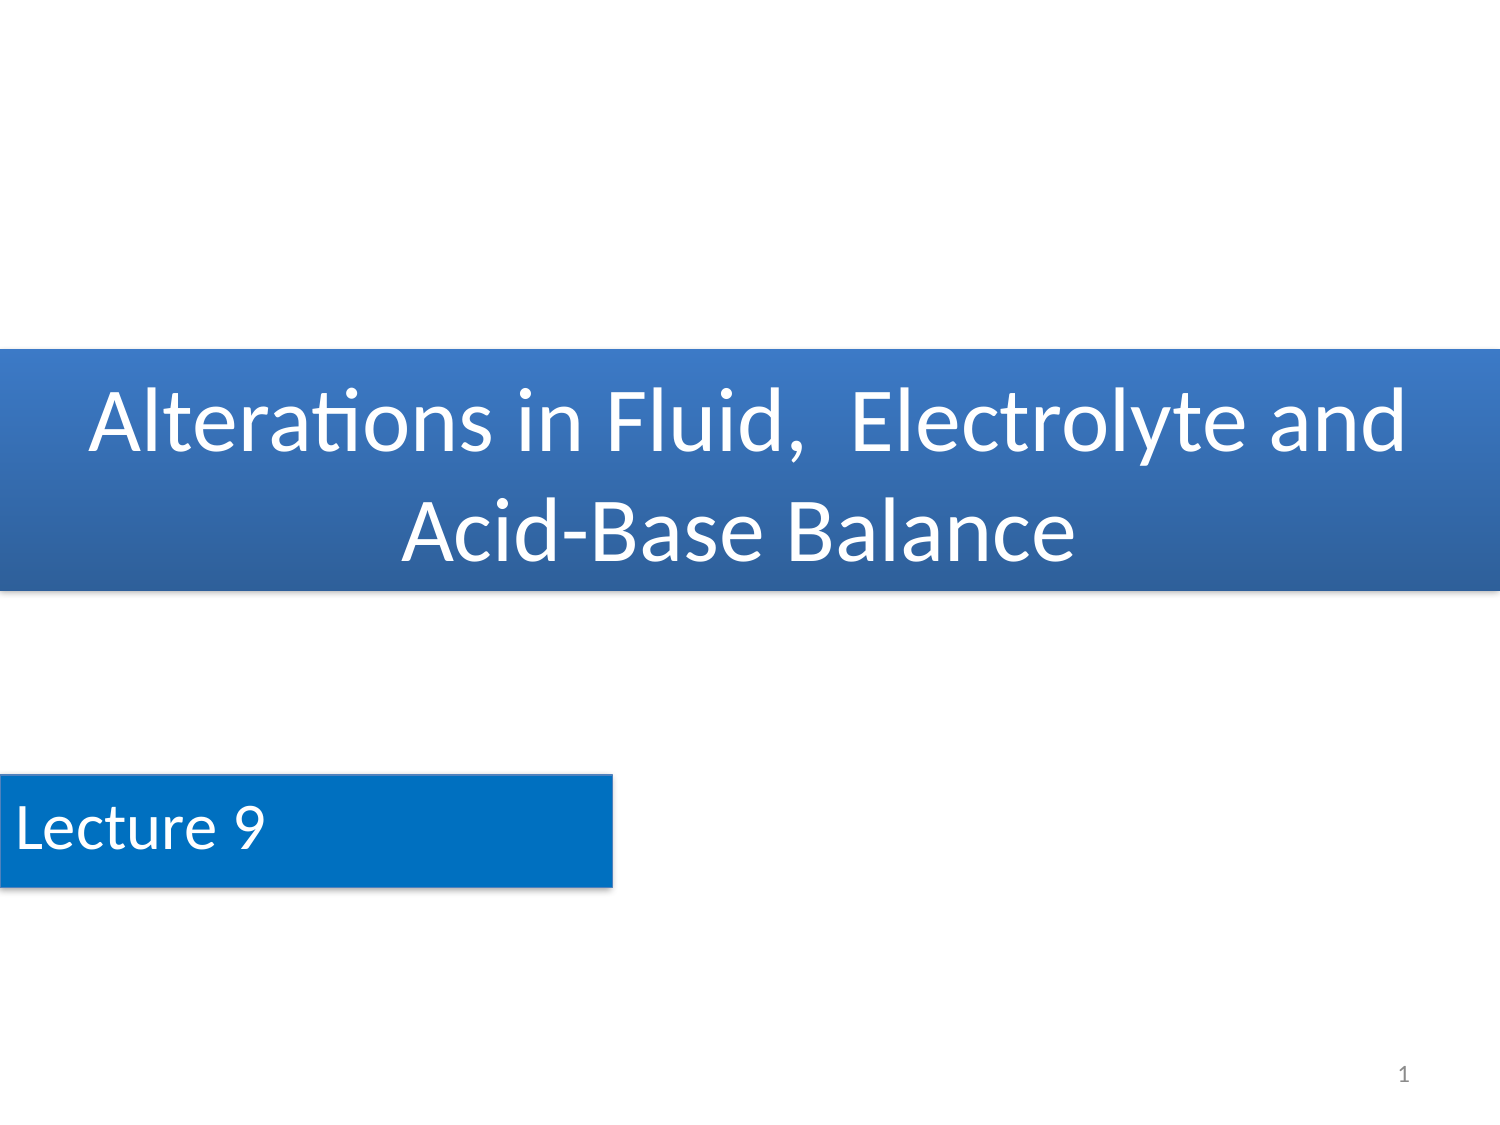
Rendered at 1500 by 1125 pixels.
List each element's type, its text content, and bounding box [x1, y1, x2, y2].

slide_number 1 [1074, 1042, 1425, 1103]
subtitle Lecture 9 [0, 774, 613, 888]
title Alterations in Fluid, Electrolyte and Acid-Base Balance [0, 349, 1500, 591]
